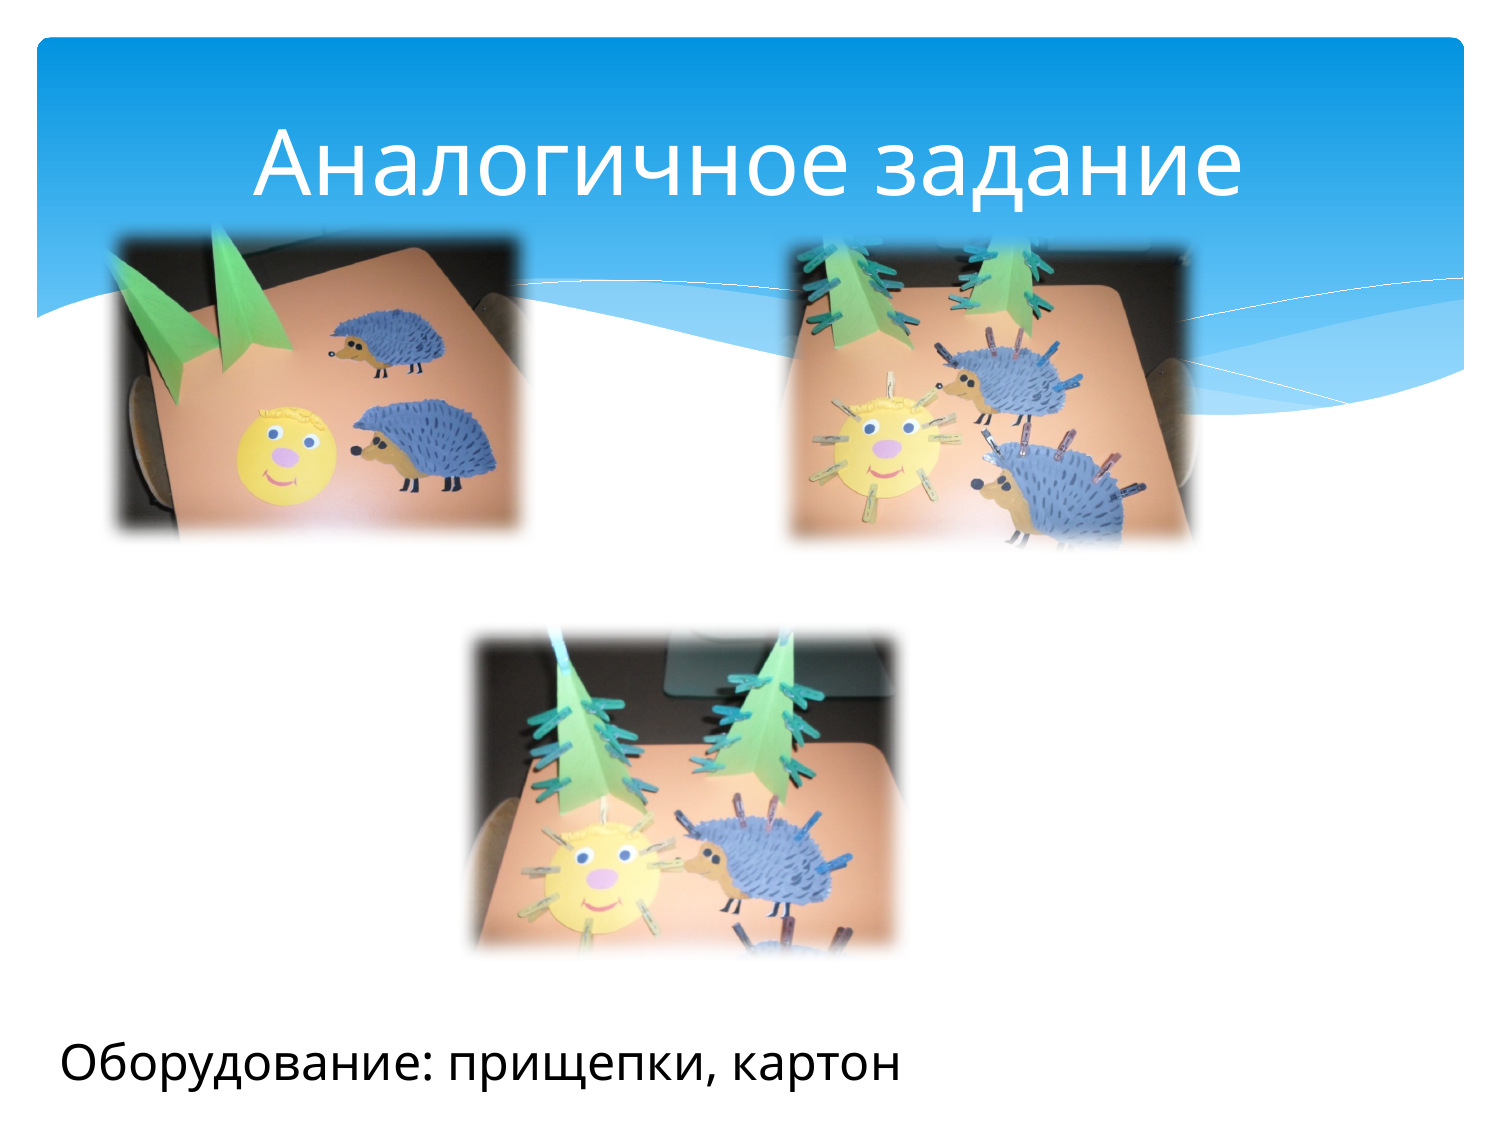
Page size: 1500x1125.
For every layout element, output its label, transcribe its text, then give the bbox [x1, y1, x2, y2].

title Аналогичное задание [75, 55, 1425, 261]
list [100, 219, 537, 547]
text_box Оборудование: прищепки, картон [44, 1023, 917, 1098]
picture [456, 621, 913, 963]
picture [773, 231, 1205, 556]
